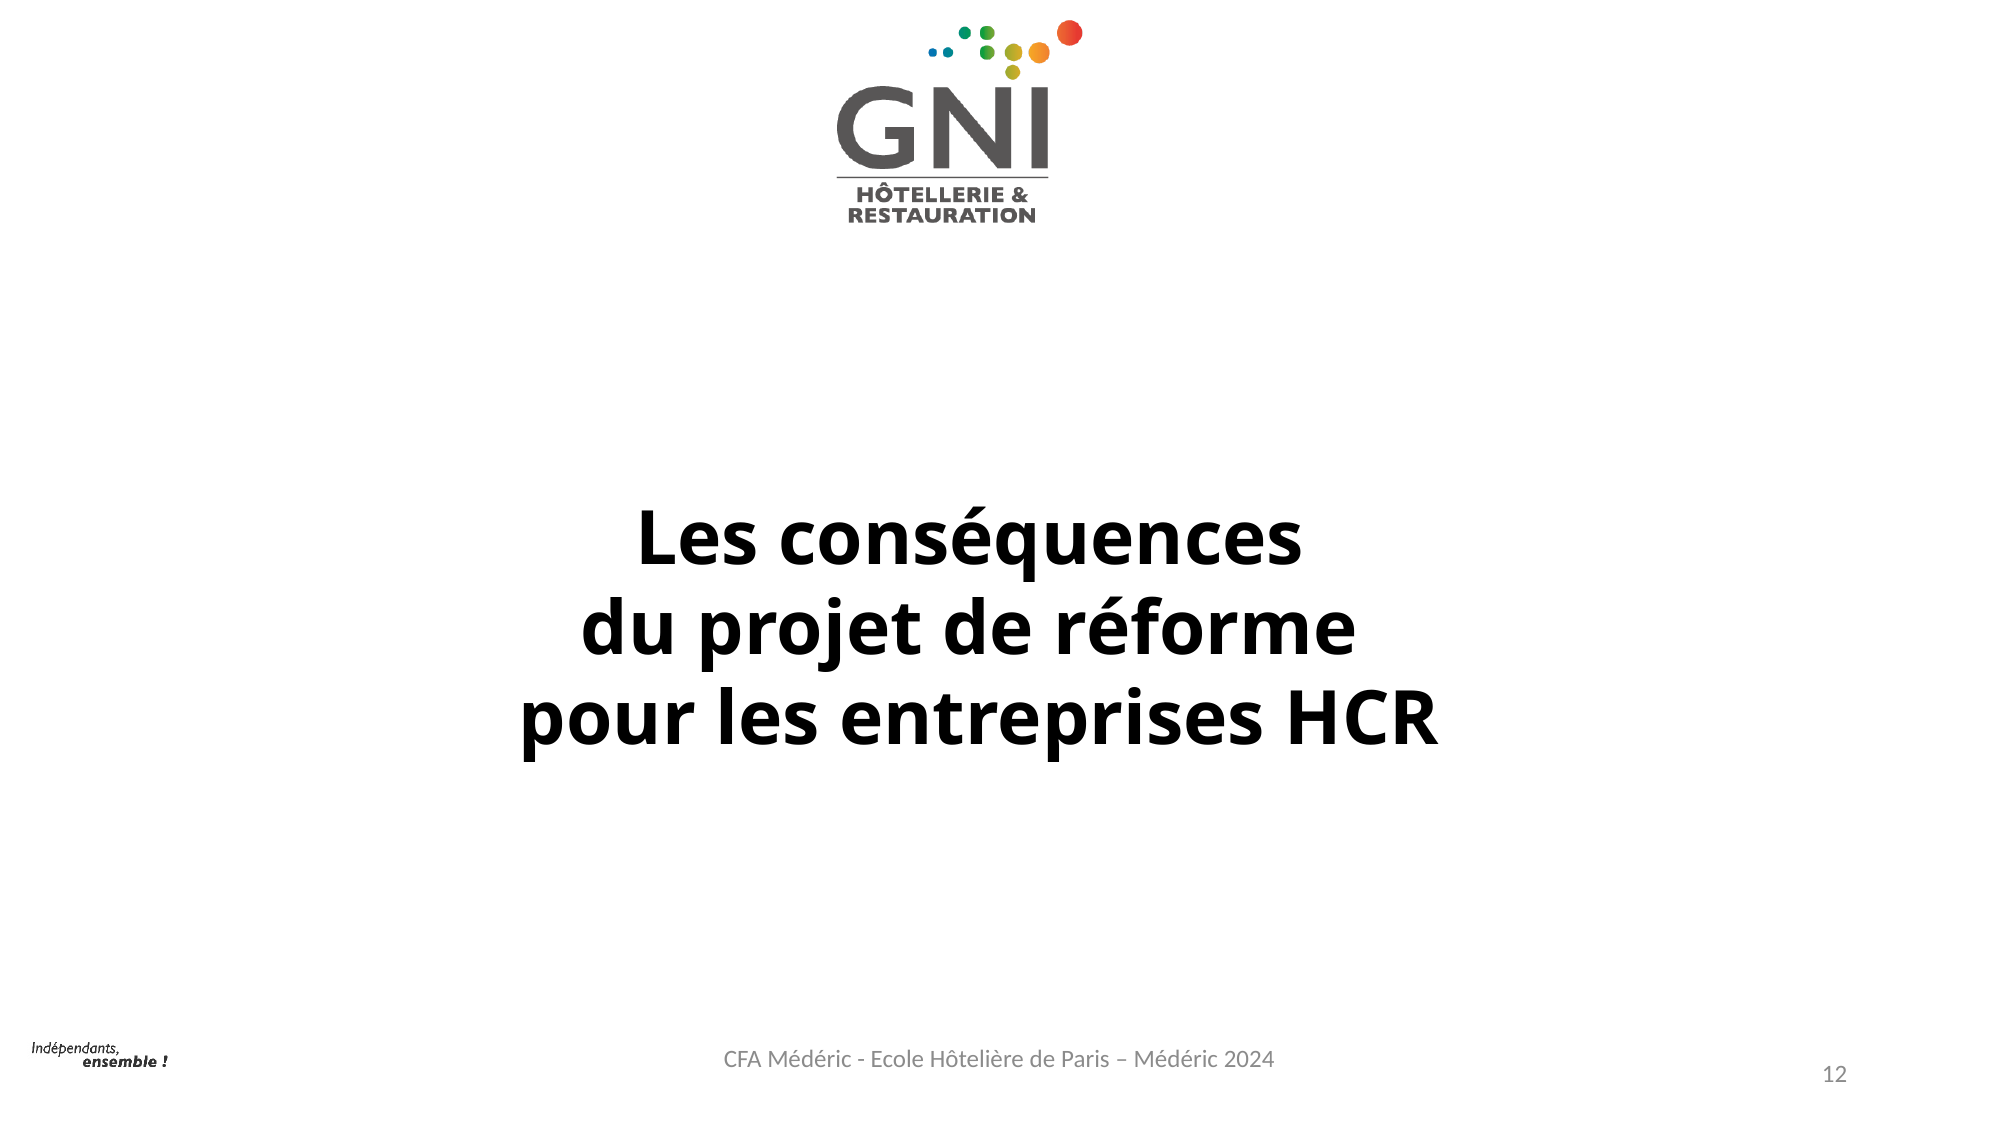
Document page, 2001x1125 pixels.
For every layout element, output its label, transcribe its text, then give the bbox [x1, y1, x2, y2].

footer CFA Médéric - Ecole Hôtelière de Paris – Médéric 2024 [662, 1042, 1338, 1103]
picture [808, 0, 1106, 253]
text_box Les conséquences du projet de réforme pour les entreprises HCR [69, 481, 1890, 767]
slide_number 12 [1412, 1042, 1863, 1103]
picture [0, 987, 195, 1125]
